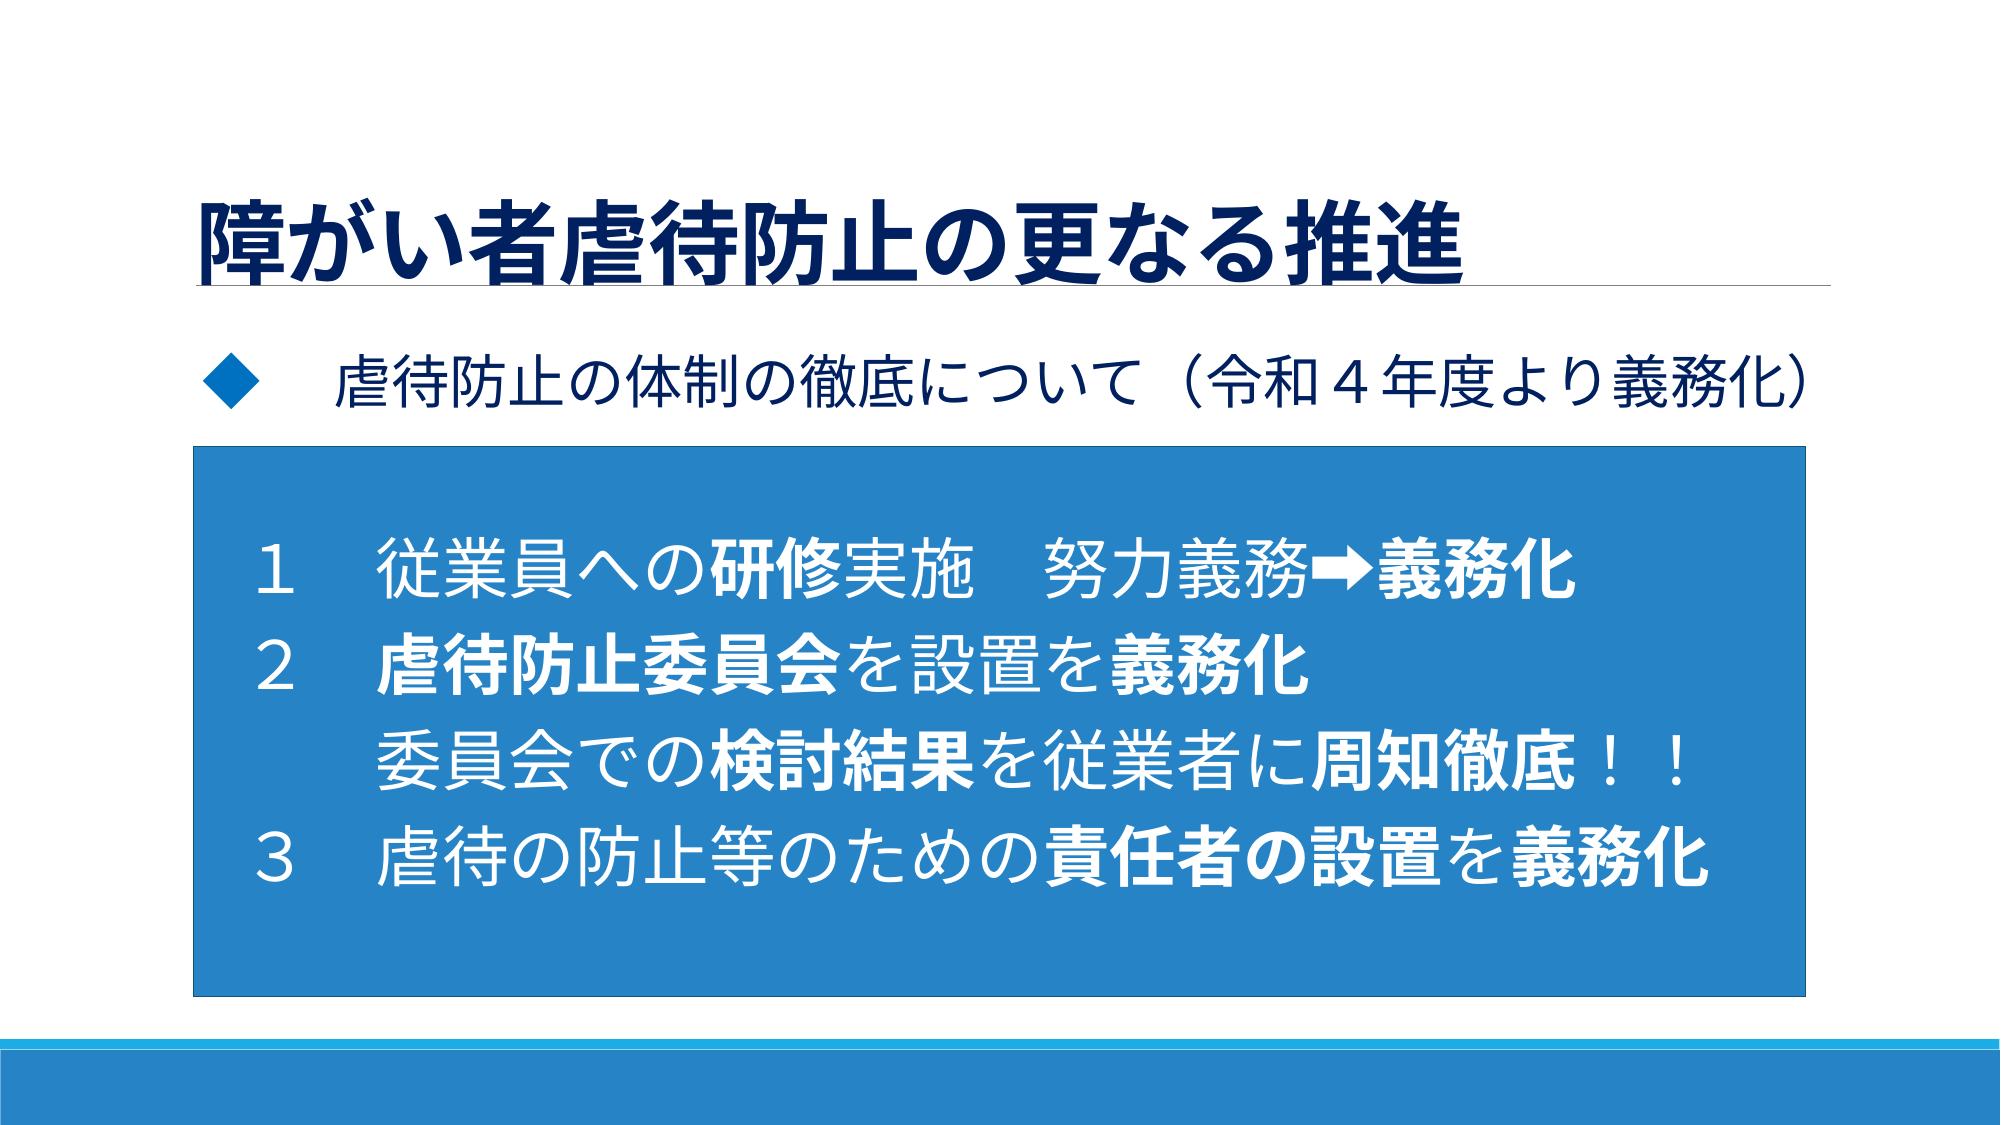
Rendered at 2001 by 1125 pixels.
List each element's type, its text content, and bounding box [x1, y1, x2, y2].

text_box １ 従業員への研修実施 努力義務➡義務化 ２ 虐待防止委員会を設置を義務化 委員会での検討結果を従業者に周知徹底！！ ３ 虐待の防止等のための責任者の設置を義務化 [193, 446, 1806, 997]
text_box ◆ 虐待防止の体制の徹底について（令和４年度より義務化） [188, 337, 1860, 423]
title 障がい者虐待防止の更なる推進 [180, 108, 1830, 315]
